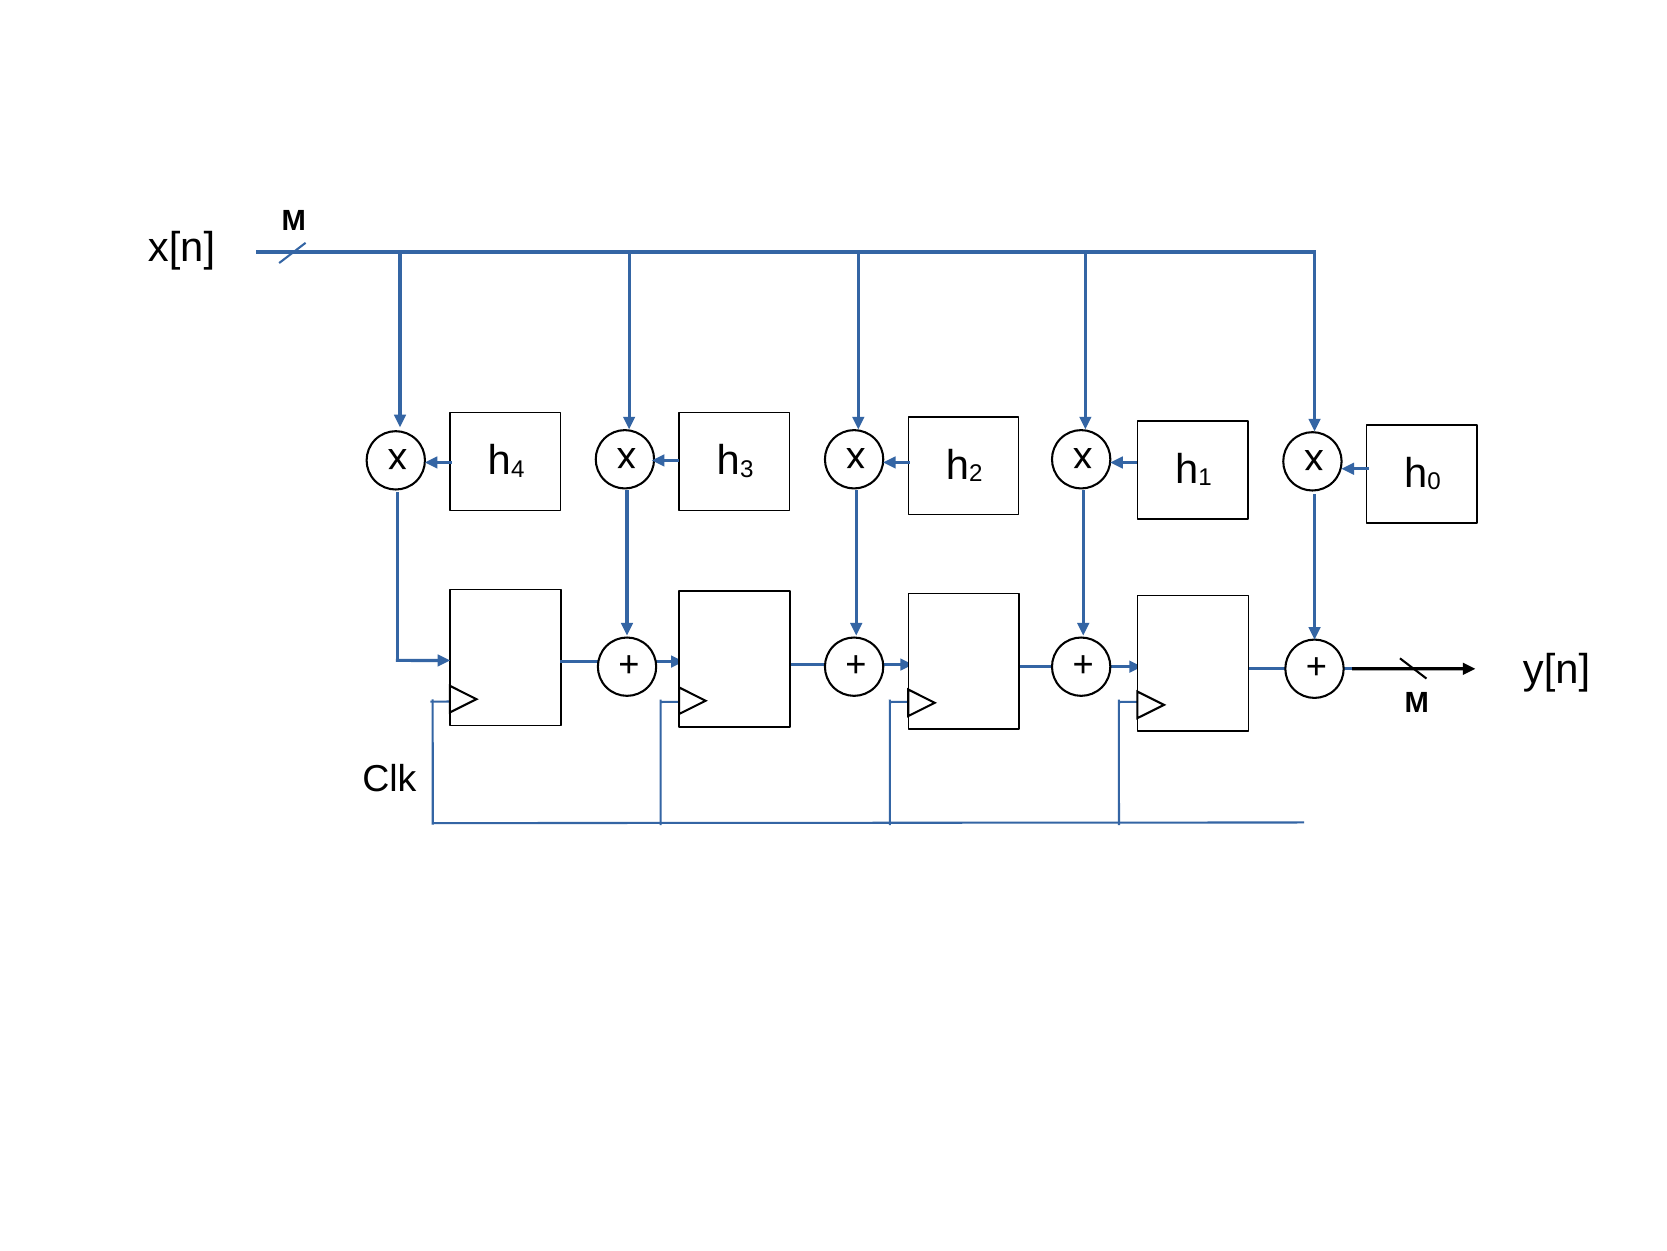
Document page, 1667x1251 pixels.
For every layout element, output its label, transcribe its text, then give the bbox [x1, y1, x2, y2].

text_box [678, 590, 791, 728]
text_box [393, 252, 407, 424]
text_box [595, 429, 655, 492]
text_box [892, 456, 903, 469]
text_box x[n] [147, 219, 240, 281]
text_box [1351, 658, 1476, 723]
text_box [1308, 500, 1321, 632]
text_box [1119, 456, 1132, 469]
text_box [678, 412, 790, 511]
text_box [1051, 429, 1111, 492]
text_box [1137, 595, 1249, 732]
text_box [1137, 420, 1249, 519]
text_box [1077, 499, 1090, 630]
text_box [366, 431, 426, 493]
text_box [850, 499, 863, 630]
text_box [434, 456, 445, 469]
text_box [597, 637, 657, 696]
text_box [1285, 639, 1344, 699]
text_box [908, 416, 1019, 515]
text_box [908, 593, 1020, 730]
text_box y[n] [1522, 641, 1615, 703]
text_box [1308, 250, 1321, 425]
text_box [622, 254, 636, 423]
text_box [620, 499, 634, 630]
text_box [395, 654, 444, 667]
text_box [1366, 424, 1478, 524]
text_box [824, 429, 884, 492]
text_box [852, 254, 865, 423]
text_box [892, 658, 903, 671]
text_box [1079, 254, 1092, 423]
text_box [665, 655, 674, 668]
text_box M [243, 194, 344, 243]
text_box [1350, 462, 1361, 475]
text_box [449, 412, 561, 511]
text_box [824, 637, 884, 696]
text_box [449, 589, 562, 726]
text_box [1119, 660, 1132, 673]
text_box Clk [362, 754, 473, 832]
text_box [1051, 637, 1111, 696]
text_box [1283, 432, 1342, 494]
